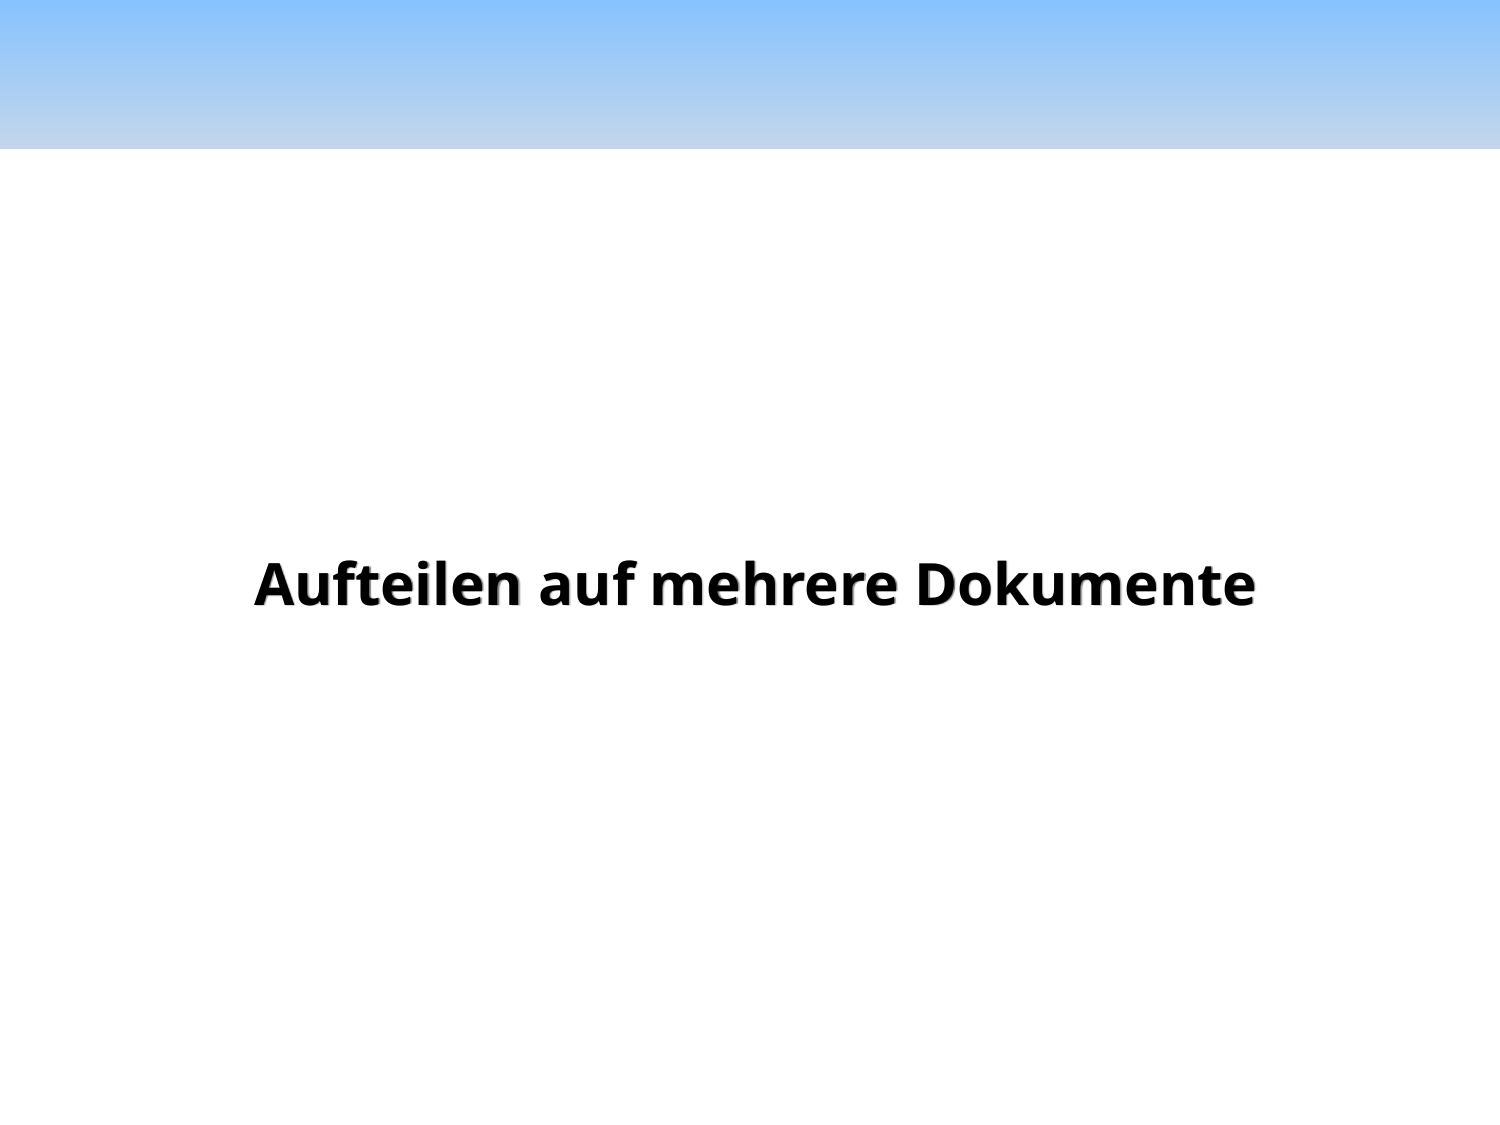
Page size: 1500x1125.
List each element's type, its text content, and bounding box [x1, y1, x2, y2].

title Aufteilen auf mehrere Dokumente [118, 538, 1394, 658]
